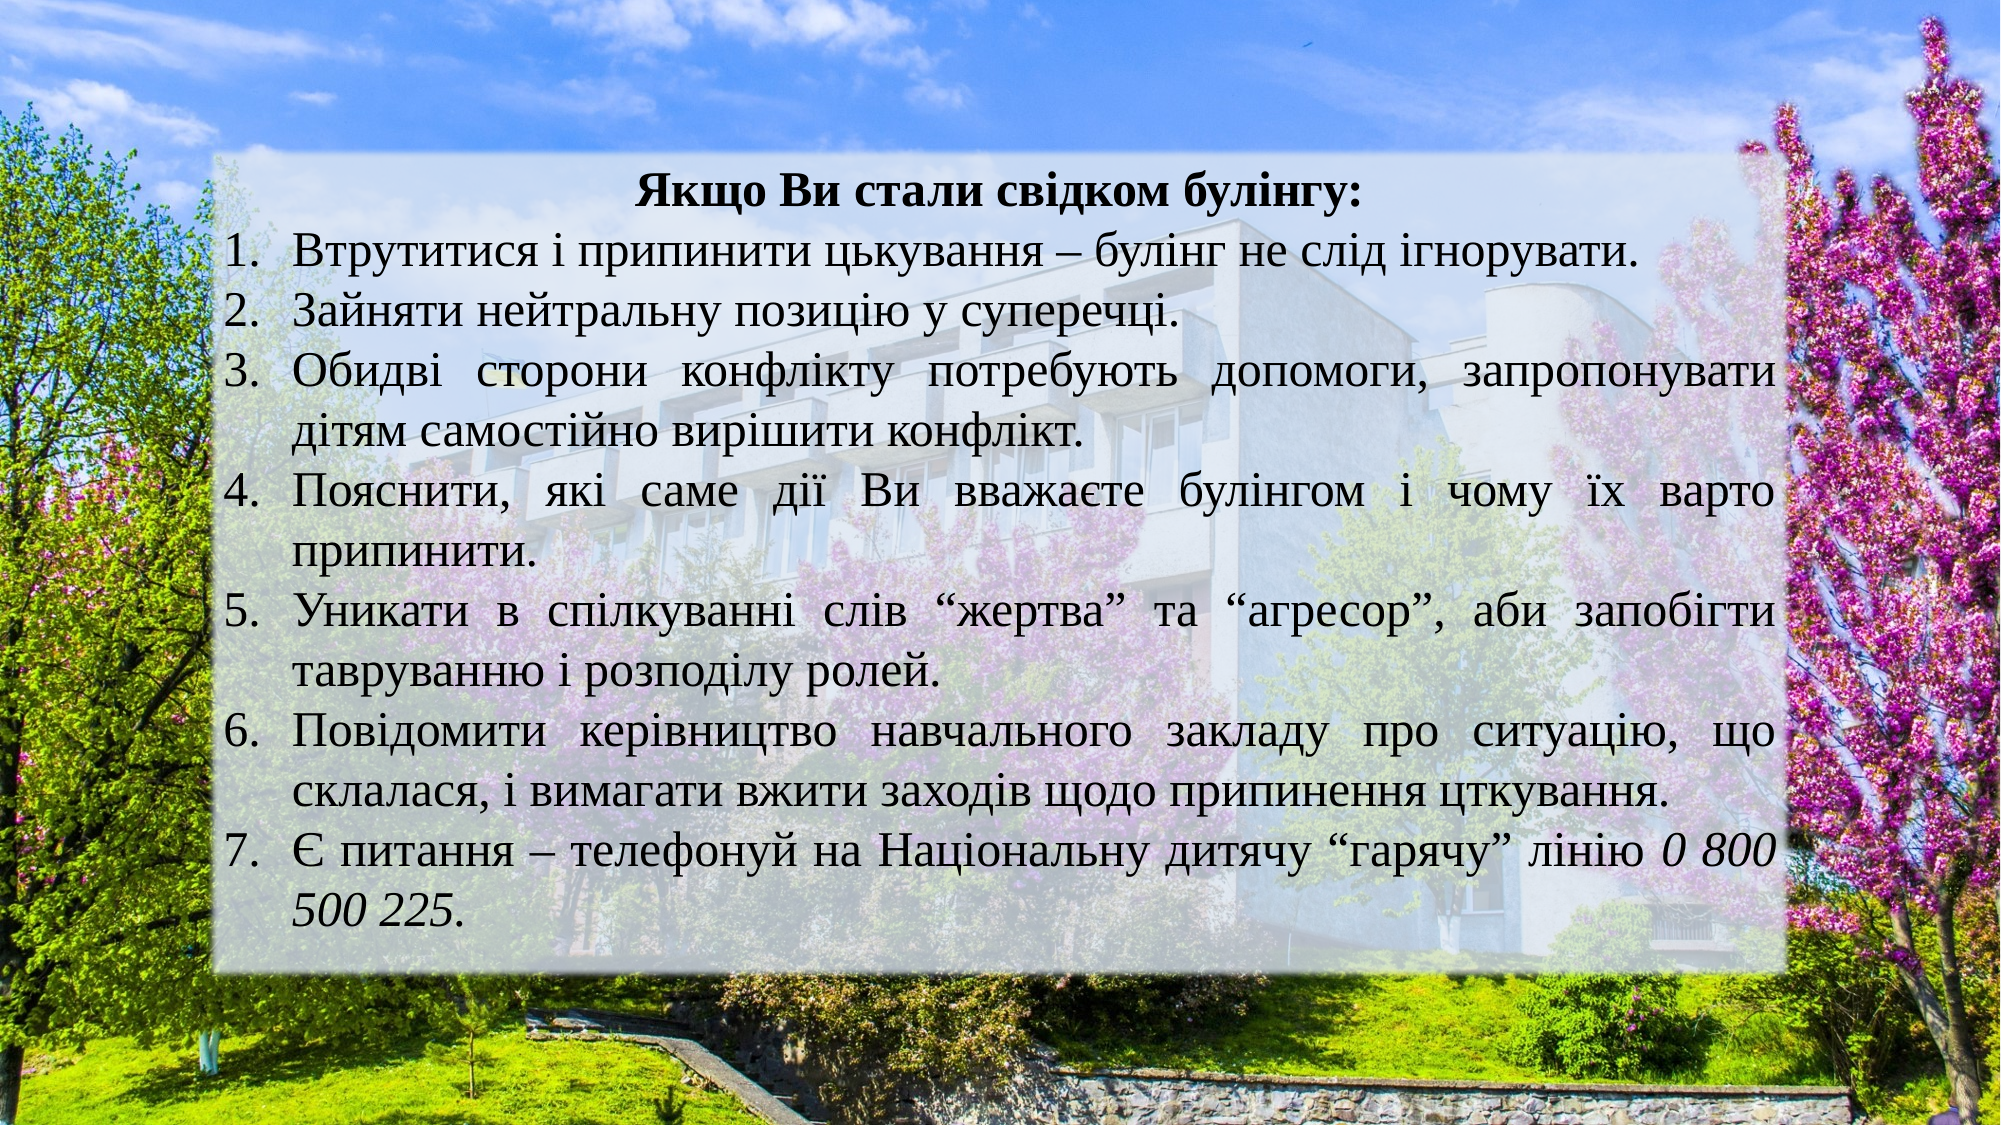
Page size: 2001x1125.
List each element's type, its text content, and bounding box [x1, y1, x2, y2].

picture [0, 0, 2001, 1125]
text_box Якщо Ви стали свідком булінгу: Втрутитися і припинити цькування – булінг не слід ігнорувати. Зайняти нейтральну позицію у суперечці. Обидві сторони конфлікту потребують допомоги, запропонувати дітям самостійно вирішити конфлікт. Пояснити, які саме дії Ви вважаєте булінгом і чому їх варто припинити. Уникати в спілкуванні слів “жертва” та “агресор”, аби запобігти тавруванню і розподілу ролей. Повідомити керівництво навчального закладу про ситуацію, що склалася, і вимагати вжити заходів щодо припинення цткування. Є питання – телефонуй на Національну дитячу “гарячу” лінію 0 800 500 225. [217, 157, 1784, 971]
